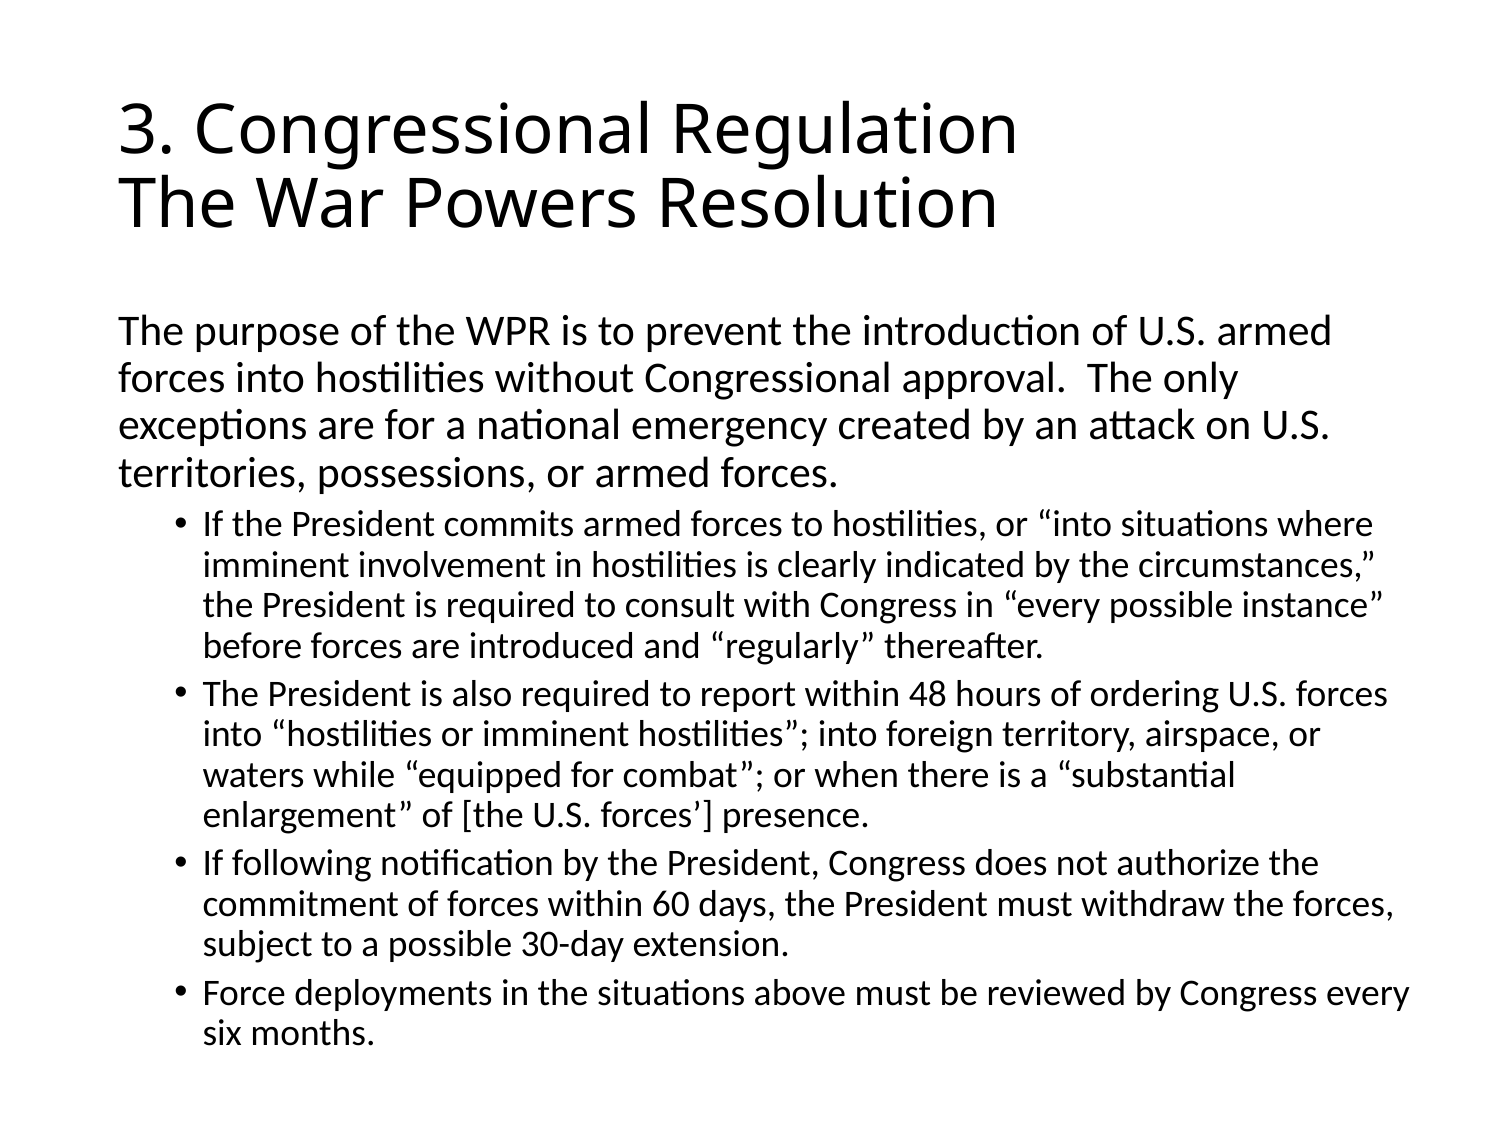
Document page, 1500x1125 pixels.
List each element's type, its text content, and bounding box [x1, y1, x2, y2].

list The purpose of the WPR is to prevent the introduction of U.S. armed forces into hostilities without Congressional approval. The only exceptions are for a national emergency created by an attack on U.S. territories, possessions, or armed forces. If the President commits armed forces to hostilities, or “into situations where imminent involvement in hostilities is clearly indicated by the circumstances,” the President is required to consult with Congress in “every possible instance” before forces are introduced and “regularly” thereafter. The President is also required to report within 48 hours of ordering U.S. forces into “hostilities or imminent hostilities”; into foreign territory, airspace, or waters while “equipped for combat”; or when there is a “substantial enlargement” of [the U.S. forces’] presence. If following notification by the President, Congress does not authorize the commitment of forces within 60 days, the President must withdraw the forces, subject to a possible 30-day extension. Force deployments in the situations above must be reviewed by Congress every six months. [102, 299, 1448, 1015]
title 3. Congressional Regulation The War Powers Resolution [102, 59, 1398, 278]
